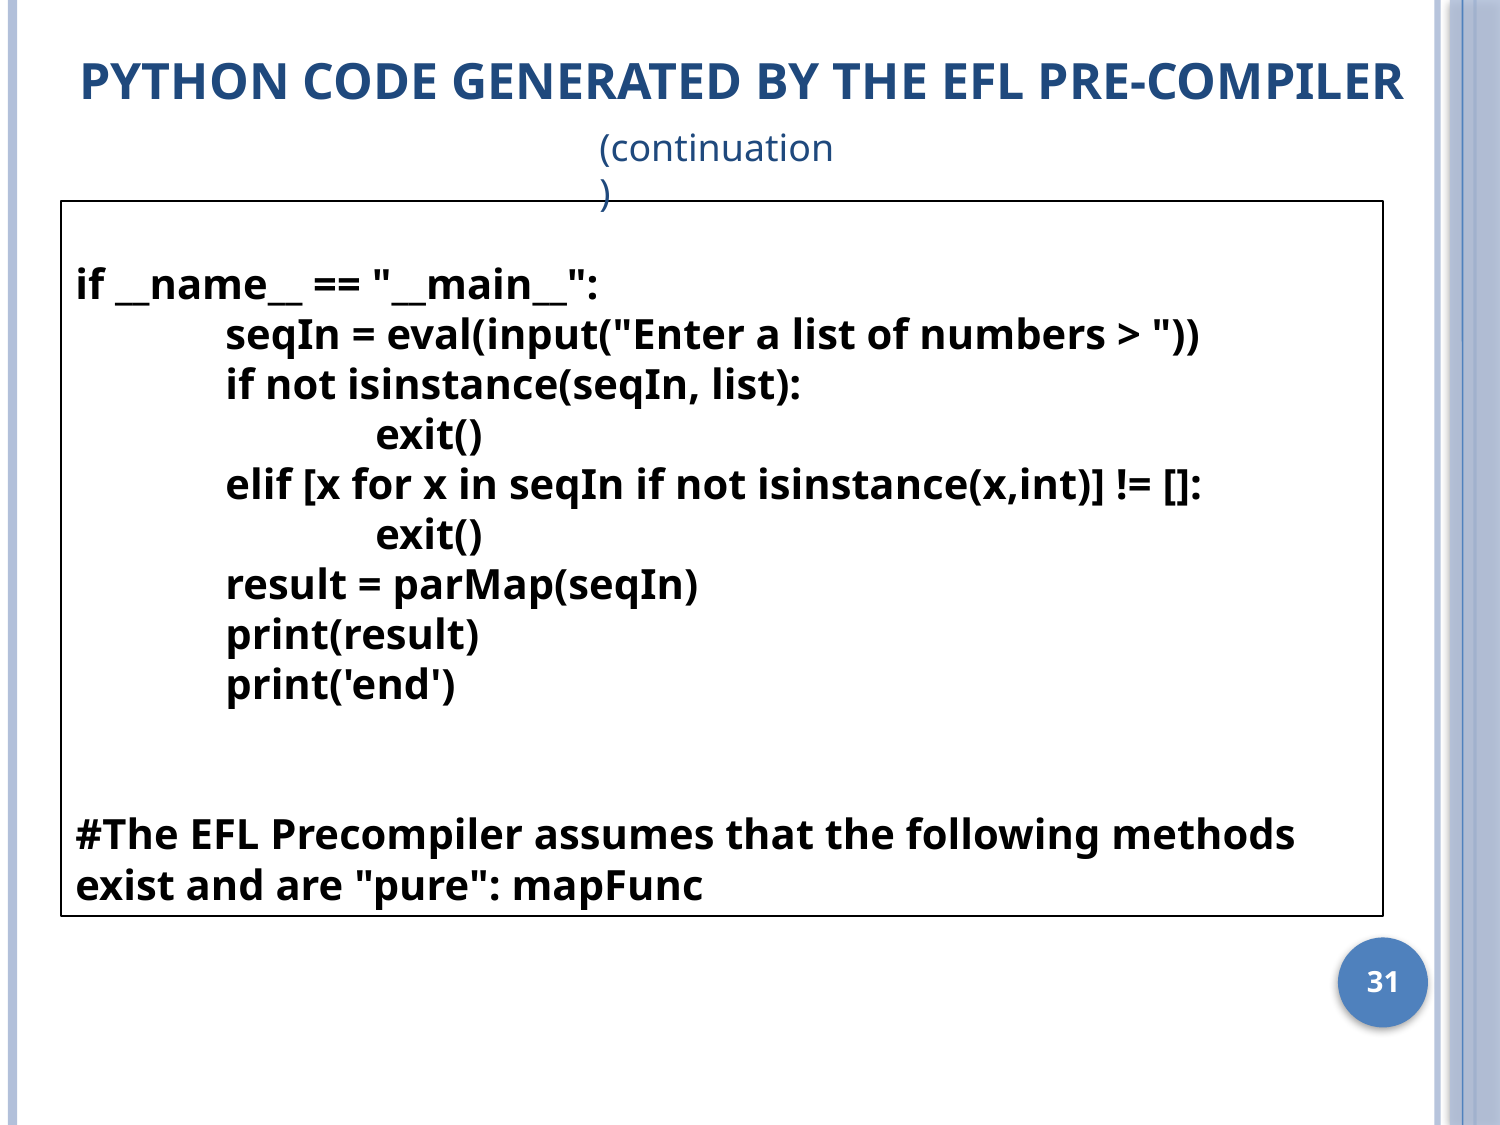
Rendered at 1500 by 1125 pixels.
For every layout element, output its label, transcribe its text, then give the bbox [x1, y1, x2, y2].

text_box if __name__ == "__main__": seqIn = eval(input("Enter a list of numbers > ")) if not isinstance(seqIn, list): exit() elif [x for x in seqIn if not isinstance(x,int)] != []: exit() result = parMap(seqIn) print(result) print('end') #The EFL Precompiler assumes that the following methods exist and are "pure": mapFunc [60, 200, 1384, 916]
slide_number 31 [1333, 940, 1434, 1027]
text_box (continuation) [584, 117, 860, 222]
title Python code generated by the EFL pre-compiler [60, 37, 1424, 118]
